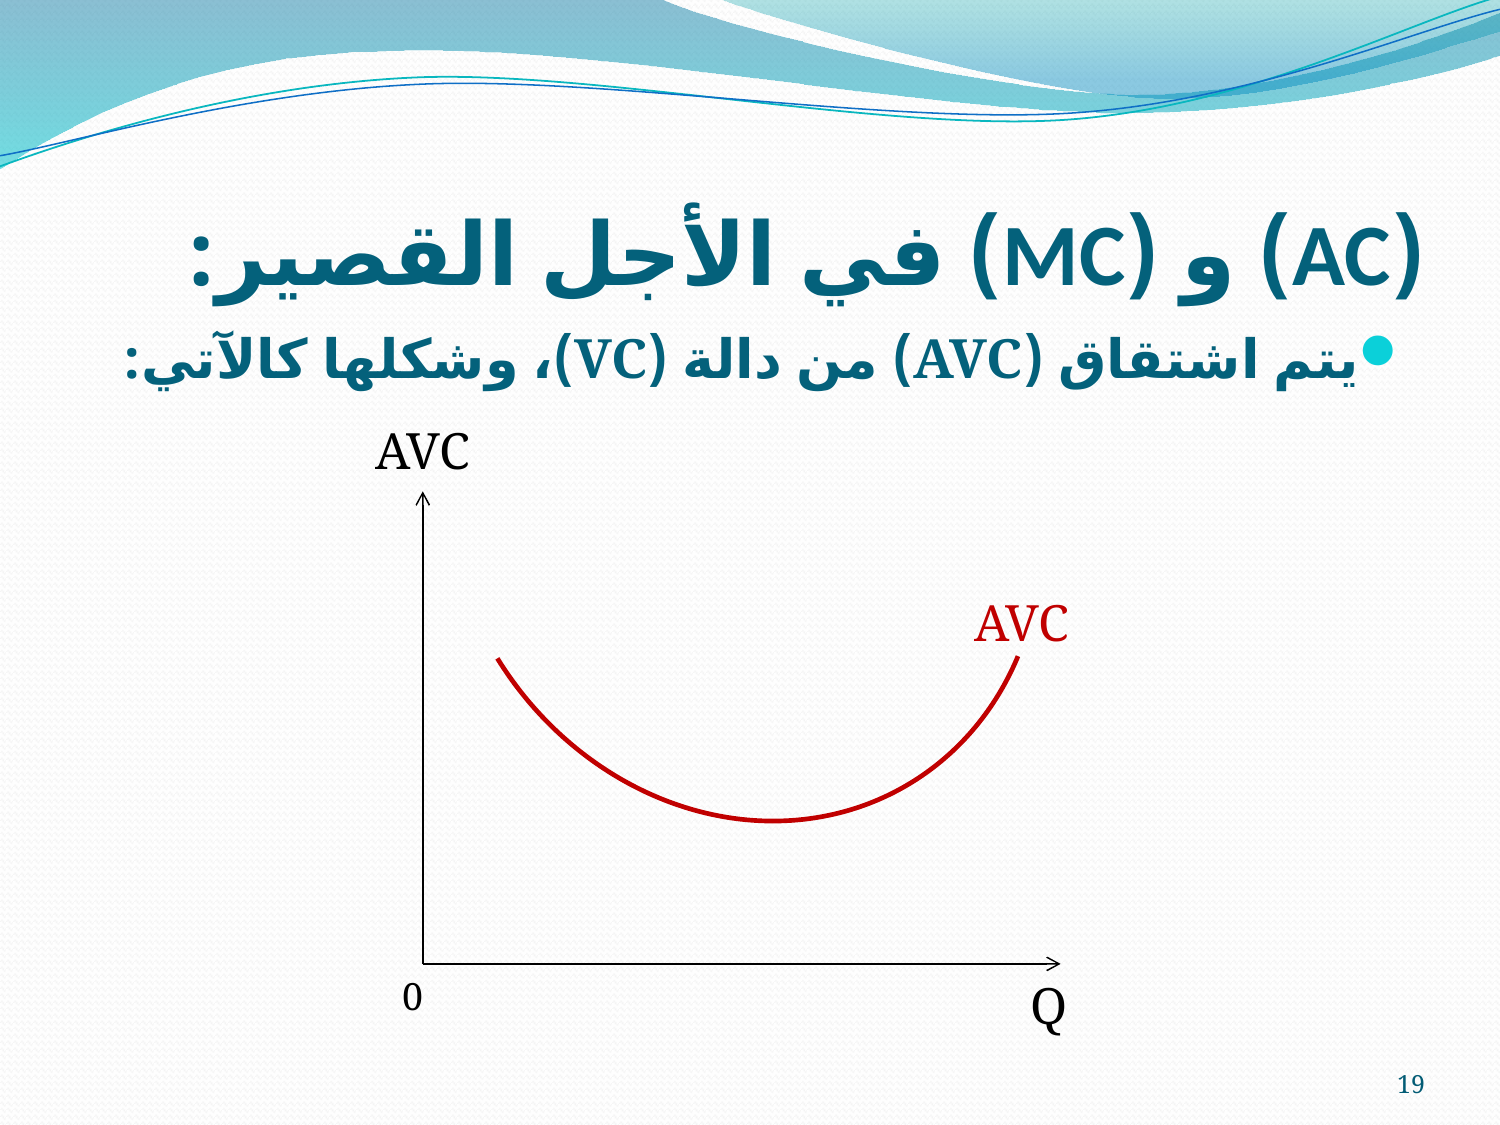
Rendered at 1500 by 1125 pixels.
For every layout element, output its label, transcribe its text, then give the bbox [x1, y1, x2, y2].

text_box ATC [459, 967, 1001, 973]
list يتم اشتقاق (AVC) من دالة (VC)، وشكلها كالآتي: [75, 317, 1425, 1038]
text_box Q [1001, 967, 1097, 1042]
text_box q2 [420, 965, 459, 972]
text_box AVC [959, 584, 1085, 660]
slide_number 19 [1299, 1042, 1425, 1103]
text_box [1001, 967, 1055, 973]
text_box [496, 505, 1019, 822]
title (AC) و (MC) في الأجل القصير: [75, 115, 1425, 303]
text_box AVC [304, 412, 541, 487]
text_box 0 [387, 965, 459, 1026]
